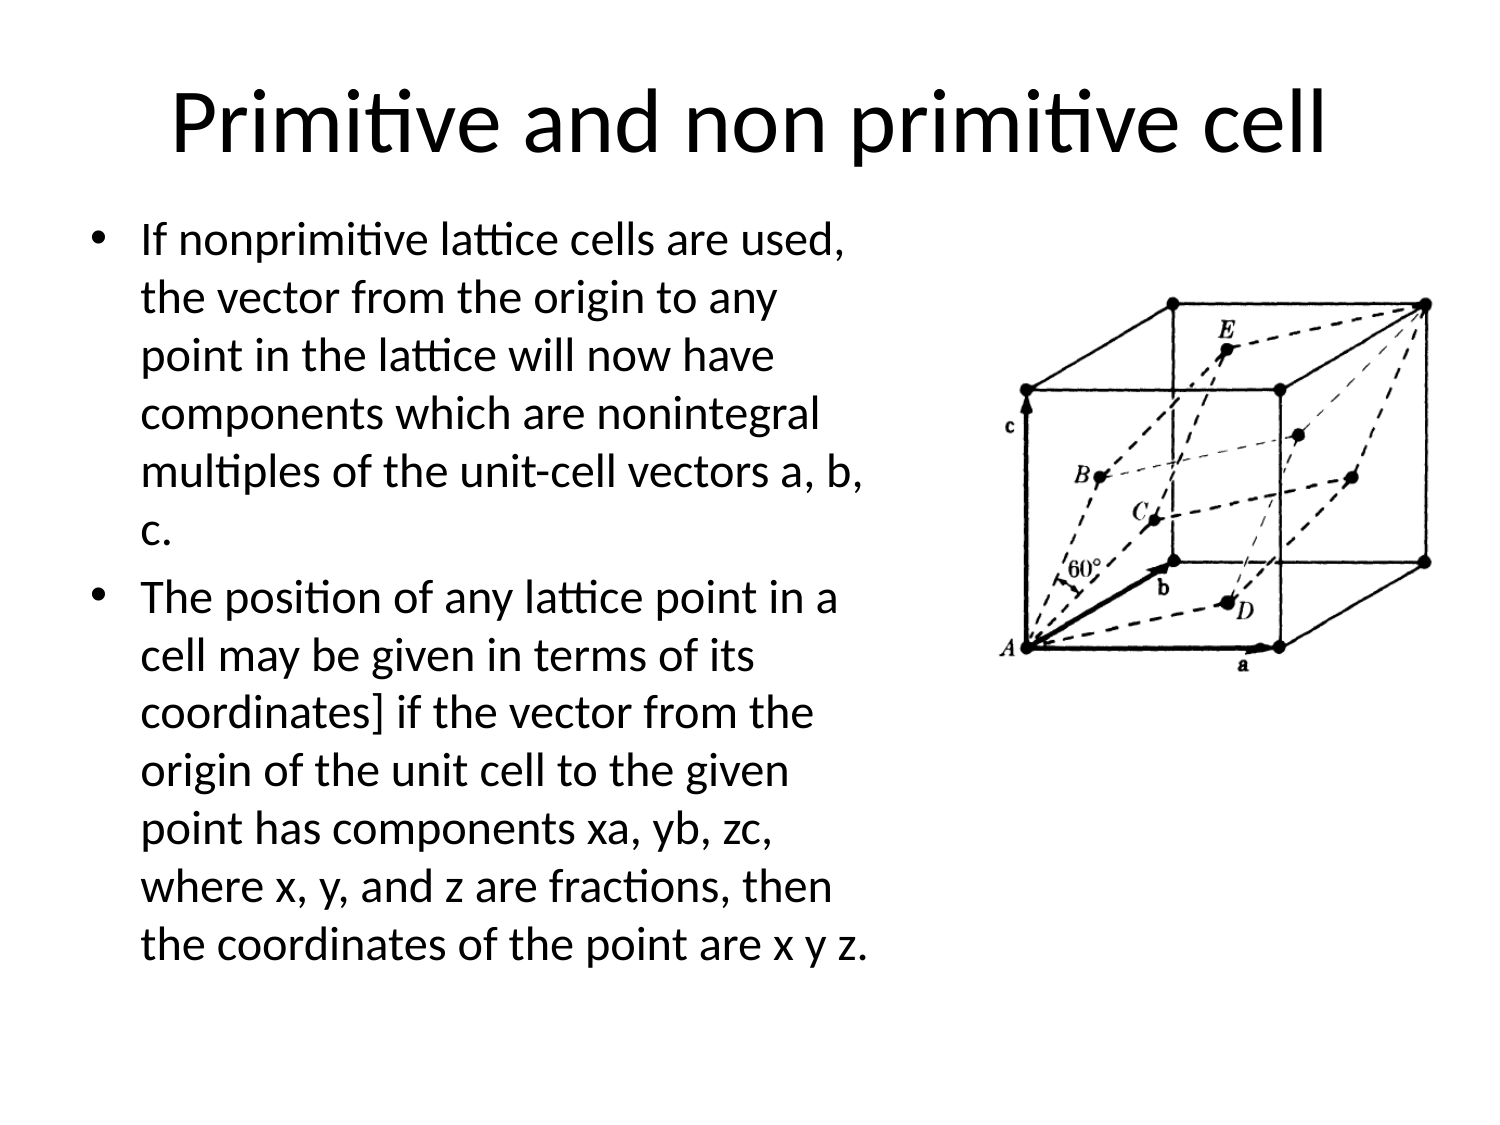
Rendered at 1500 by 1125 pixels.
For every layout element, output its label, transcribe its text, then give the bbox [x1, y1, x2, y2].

title Primitive and non primitive cell [75, 45, 1425, 188]
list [987, 291, 1451, 678]
list If nonprimitive lattice cells are used, the vector from the origin to any point in the lattice will now have components which are nonintegral multiples of the unit-cell vectors a, b, c. The position of any lattice point in a cell may be given in terms of its coordinates] if the vector from the origin of the unit cell to the given point has components xa, yb, zc, where x, y, and z are fractions, then the coordinates of the point are x y z. [75, 200, 888, 1005]
